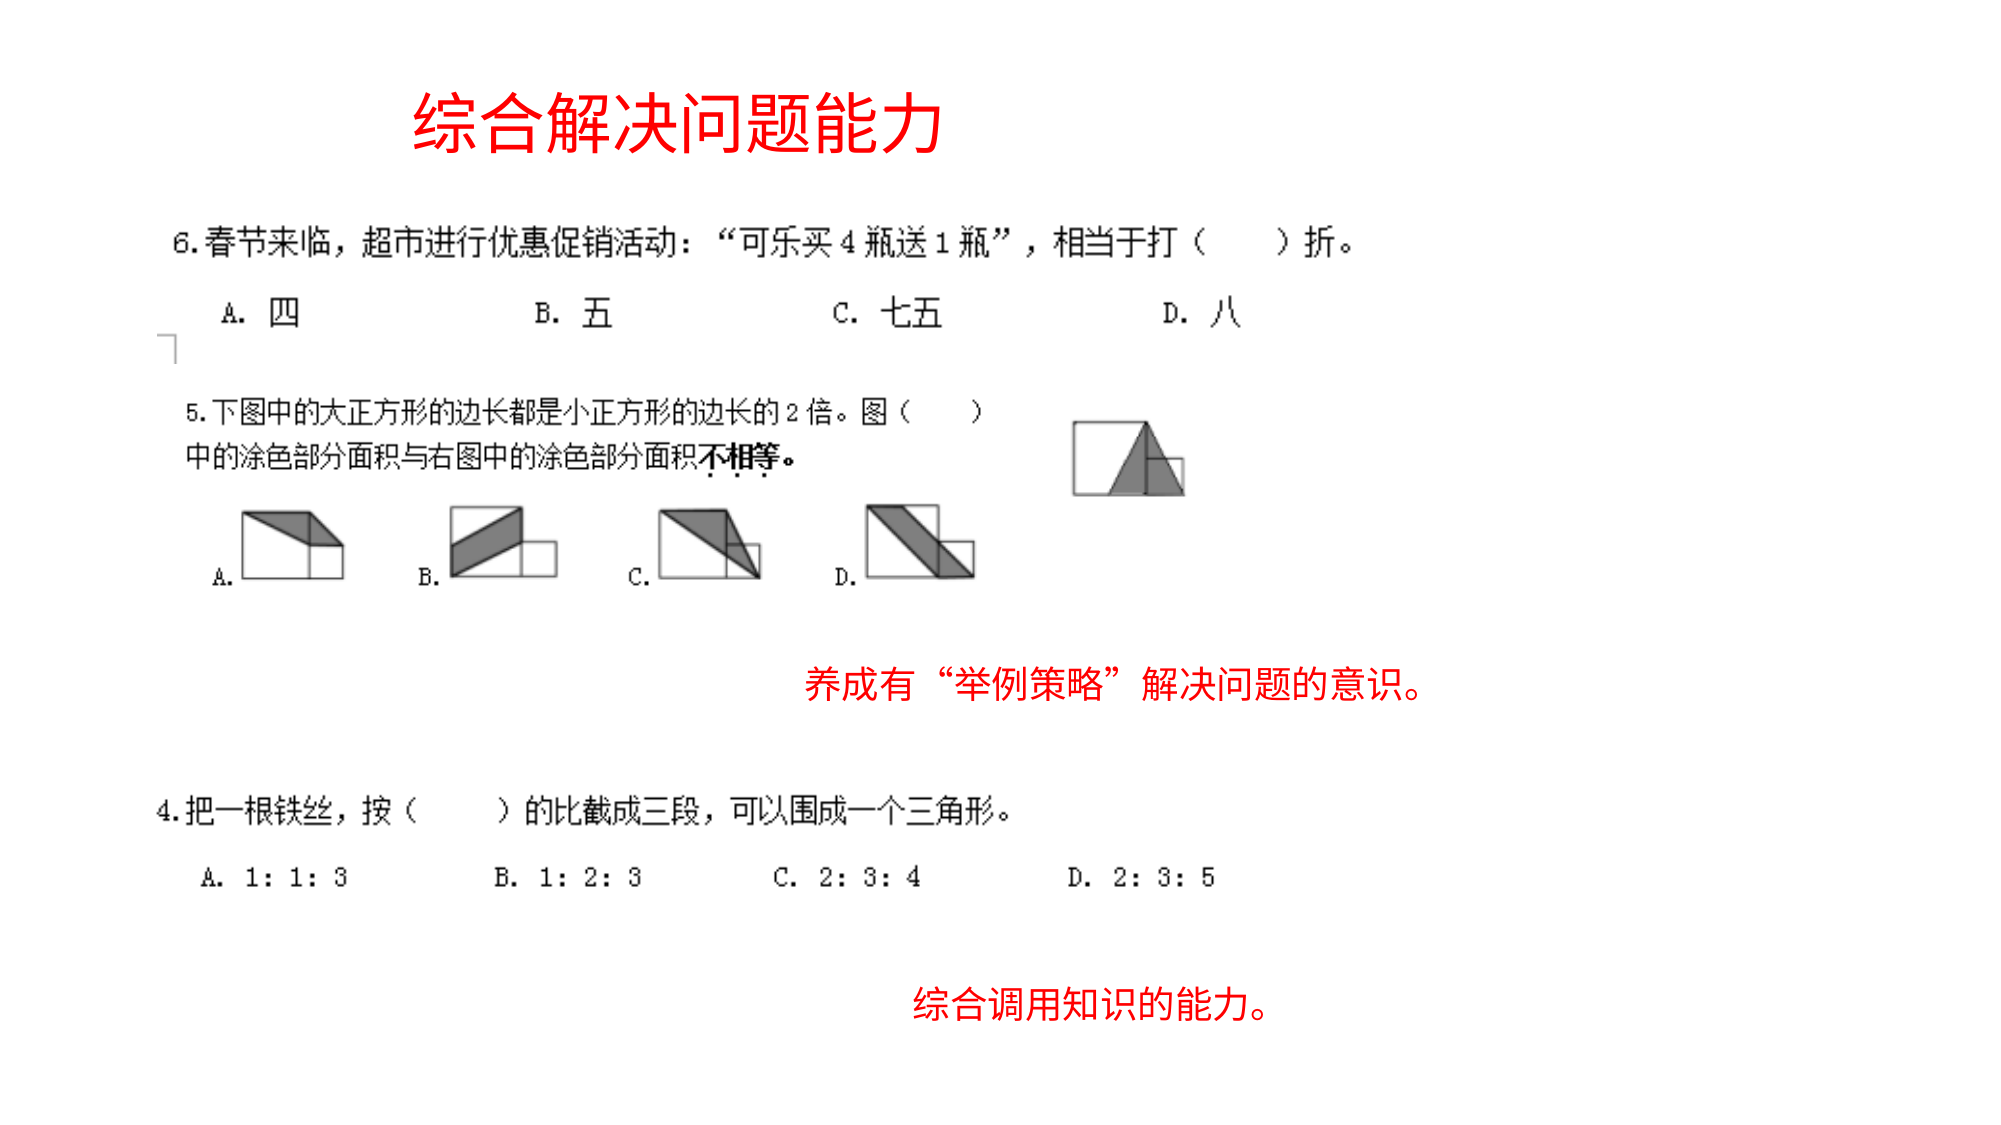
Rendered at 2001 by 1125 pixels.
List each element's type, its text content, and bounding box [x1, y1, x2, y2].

picture [157, 215, 1391, 364]
text_box 养成有“举例策略”解决问题的意识。 [789, 654, 1457, 714]
text_box 综合解决问题能力 [397, 37, 1523, 216]
text_box 综合调用知识的能力。 [897, 973, 1303, 1034]
picture [128, 781, 1254, 906]
picture [157, 381, 1303, 605]
